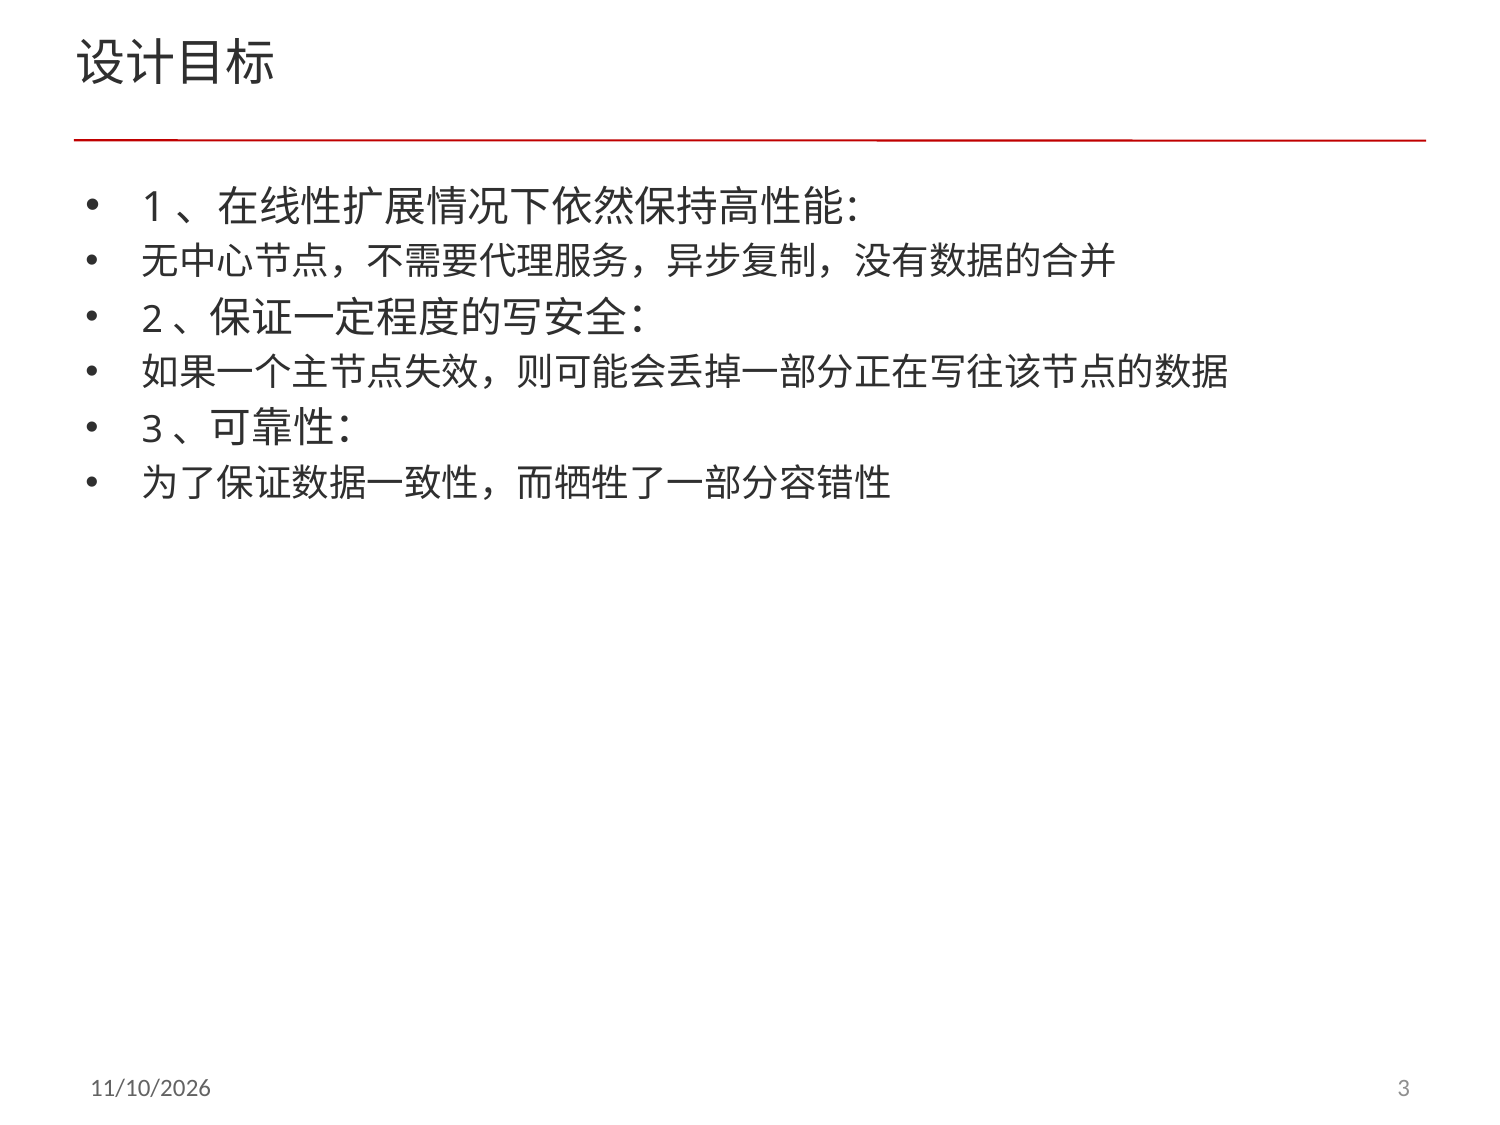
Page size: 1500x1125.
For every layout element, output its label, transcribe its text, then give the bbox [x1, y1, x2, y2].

title 设计目标 [75, 30, 1235, 136]
list 1、在线性扩展情况下依然保持高性能： 无中心节点，不需要代理服务，异步复制，没有数据的合并 2、保证一定程度的写安全： 如果一个主节点失效，则可能会丢掉一部分正在写往该节点的数据 3、可靠性： 为了保证数据一致性，而牺牲了一部分容错性 [70, 171, 1421, 1016]
